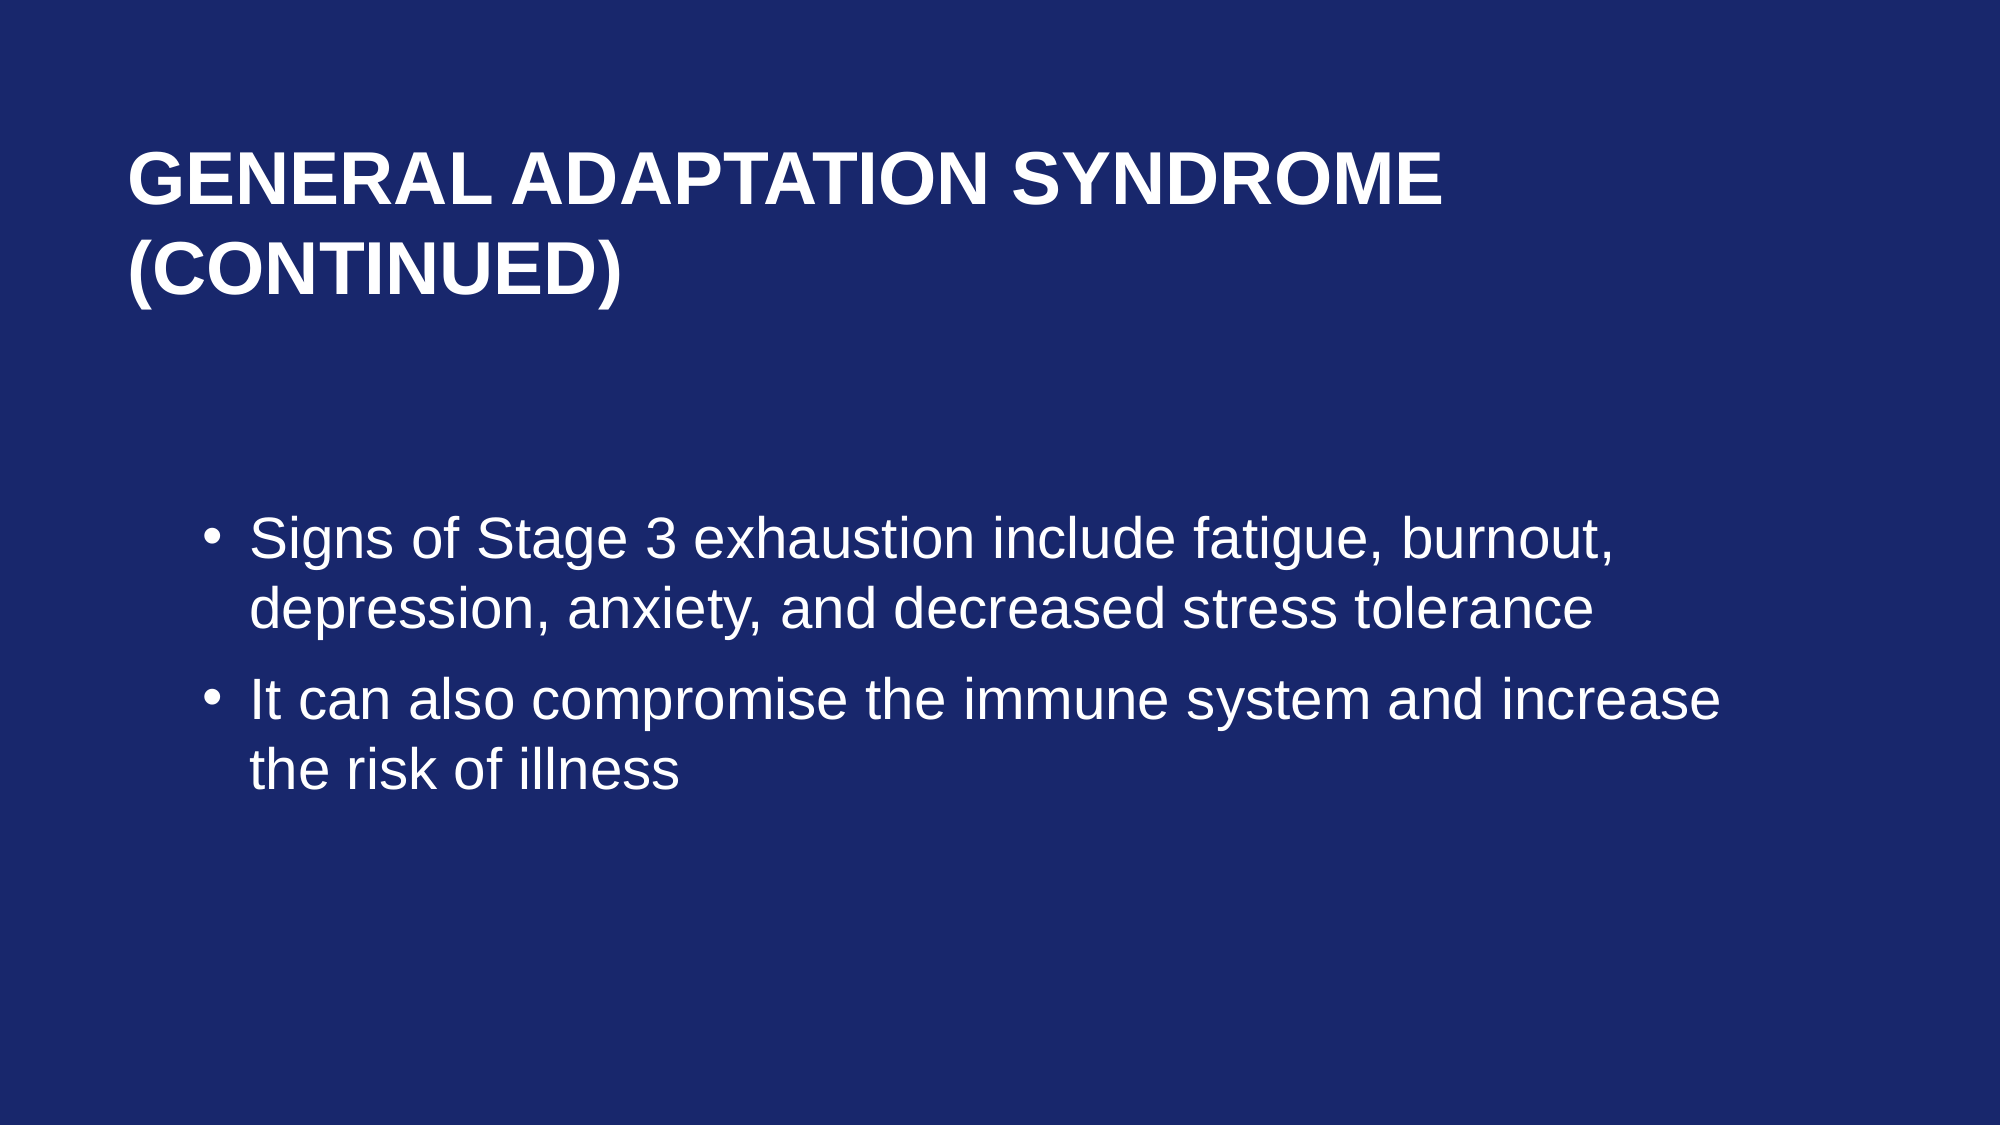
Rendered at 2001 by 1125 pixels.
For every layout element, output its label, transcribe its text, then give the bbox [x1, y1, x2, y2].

title General adaptation syndrome (continued) [112, 99, 1775, 339]
list Signs of Stage 3 exhaustion include fatigue, burnout, depression, anxiety, and decreased stress tolerance It can also compromise the immune system and increase the risk of illness [112, 351, 1775, 950]
